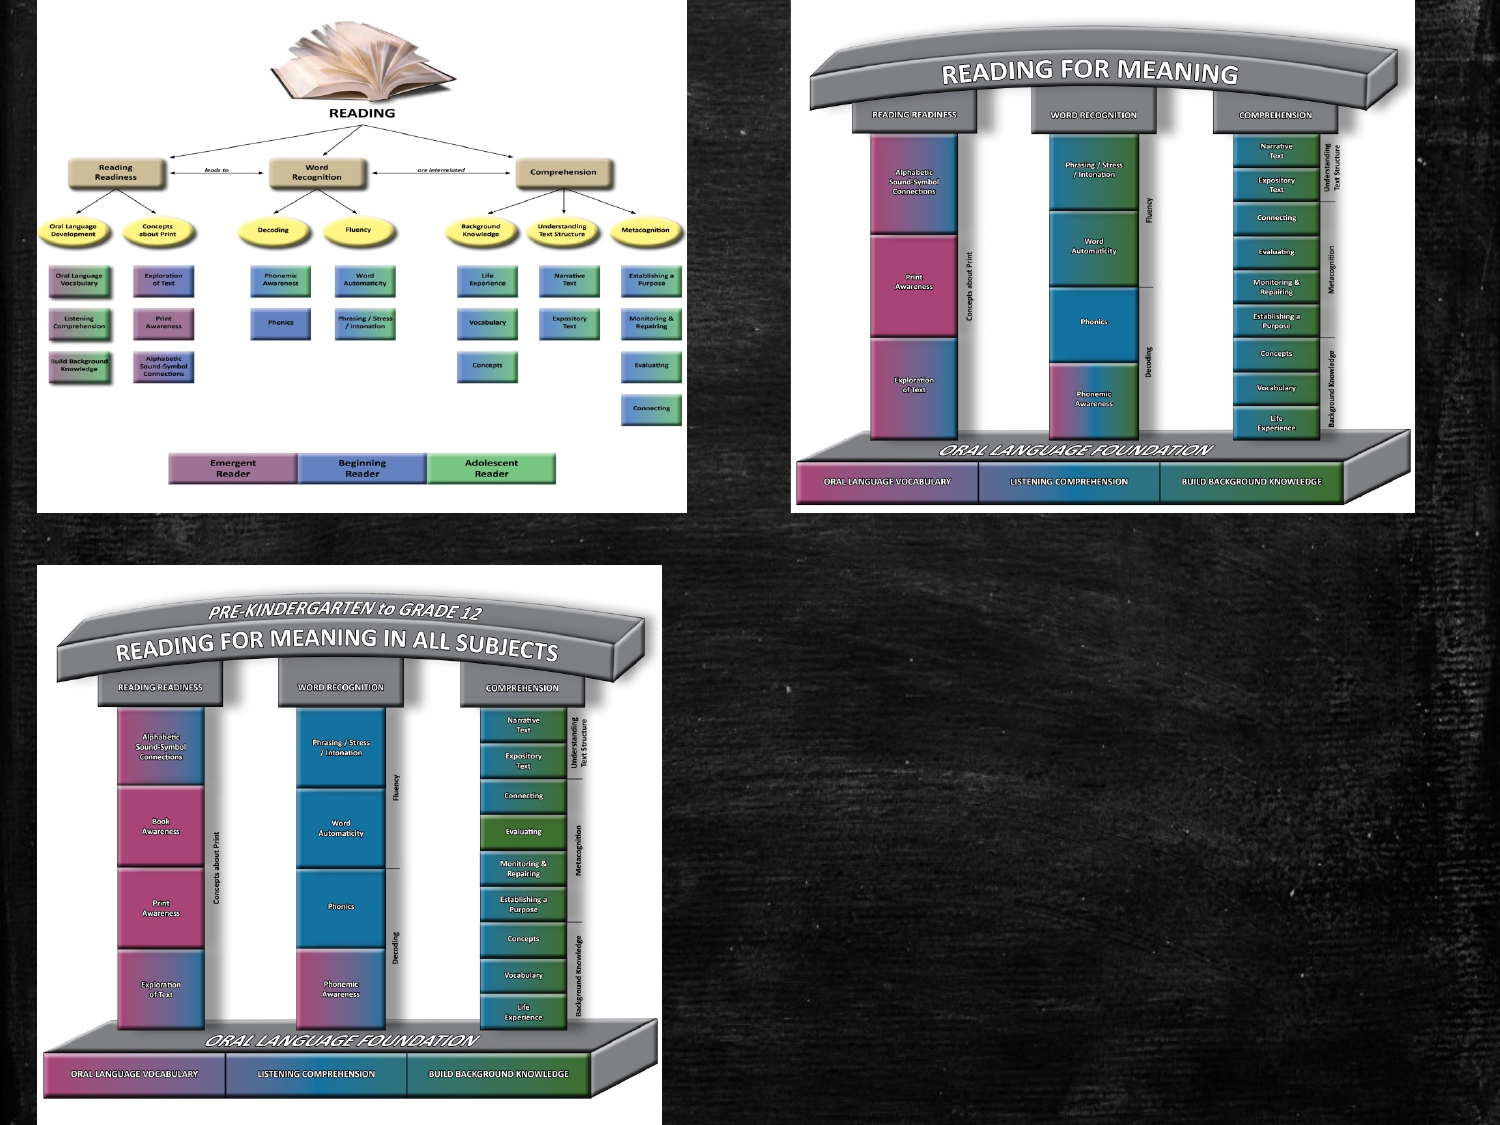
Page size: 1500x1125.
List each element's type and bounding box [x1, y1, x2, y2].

picture [37, 0, 687, 513]
picture [37, 565, 662, 1125]
picture [790, 0, 1415, 513]
